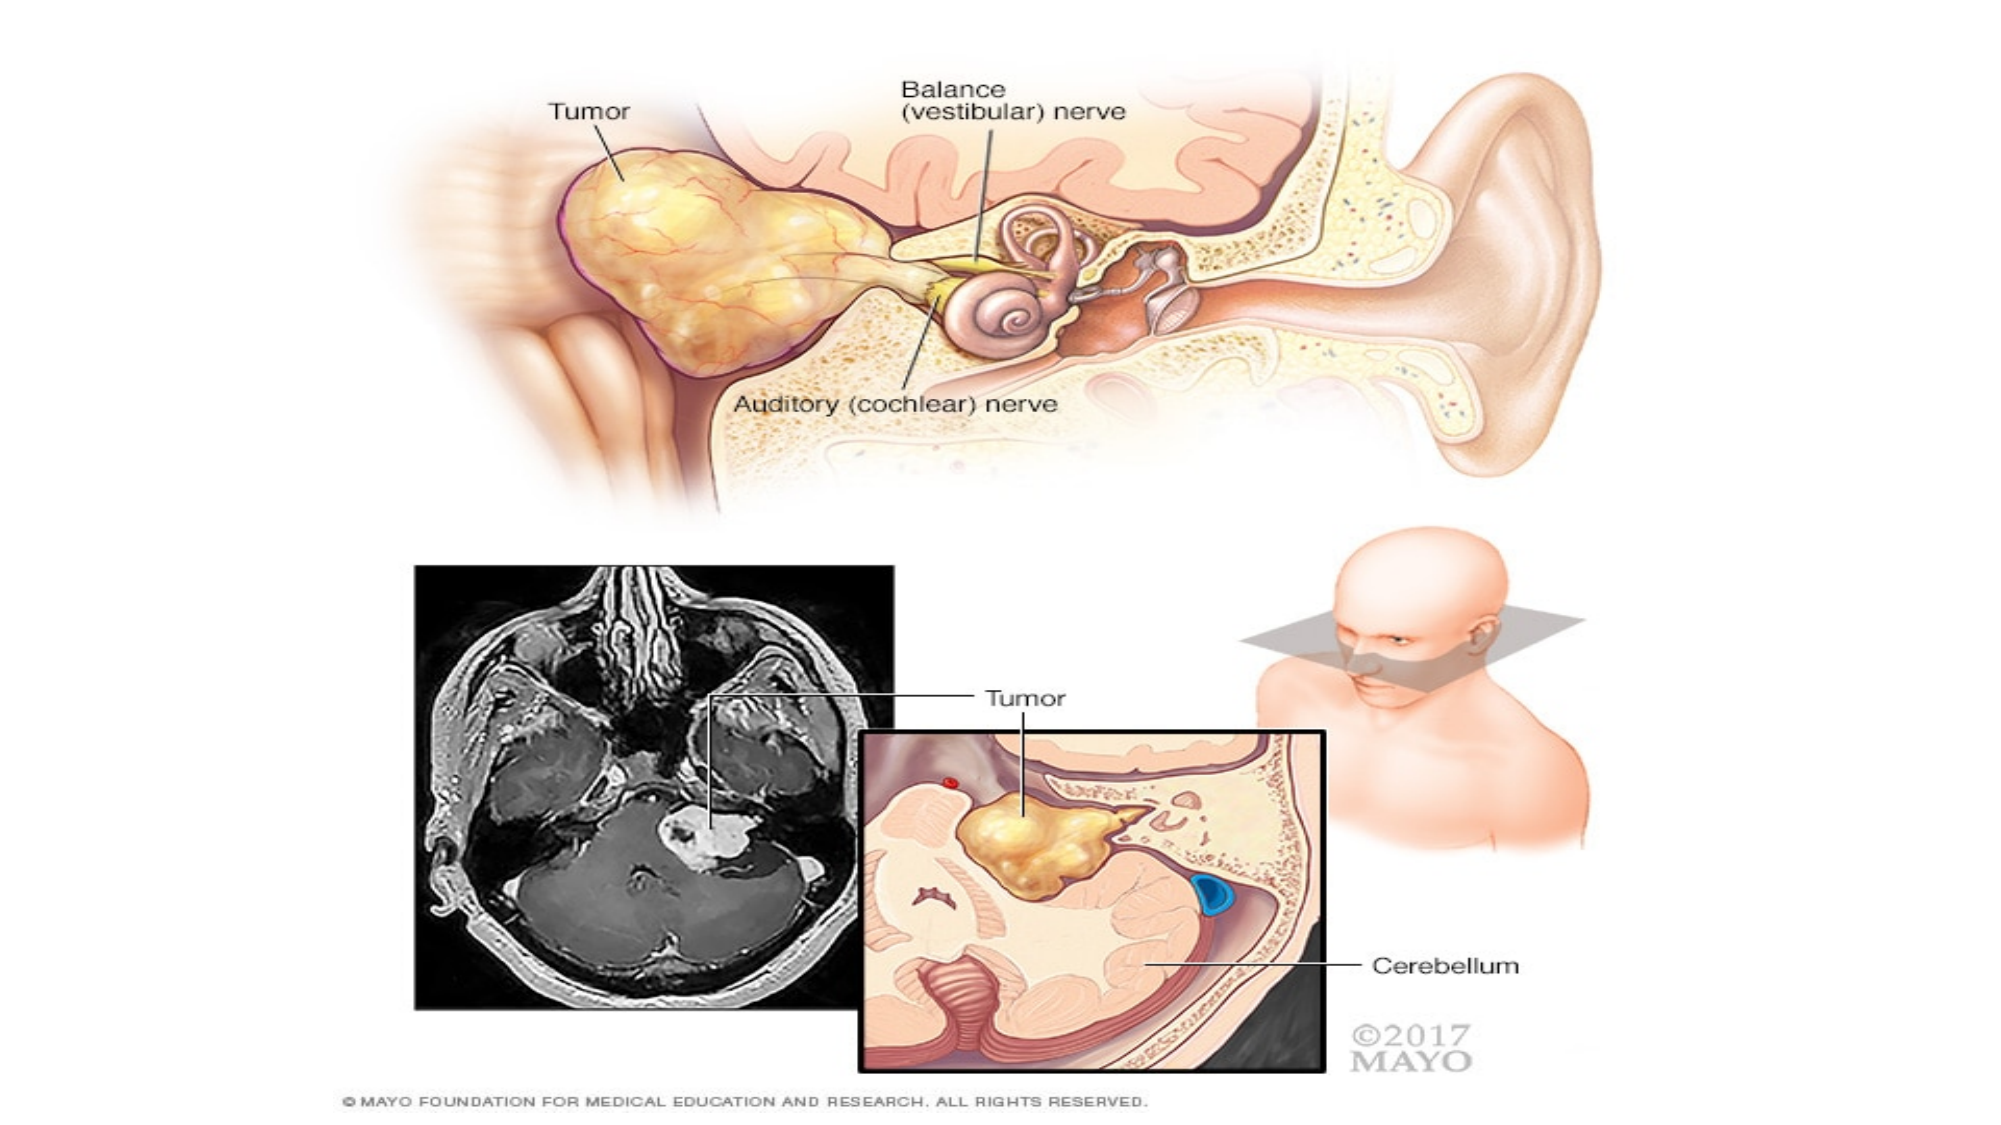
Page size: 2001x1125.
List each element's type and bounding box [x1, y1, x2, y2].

picture [333, 0, 1650, 1113]
